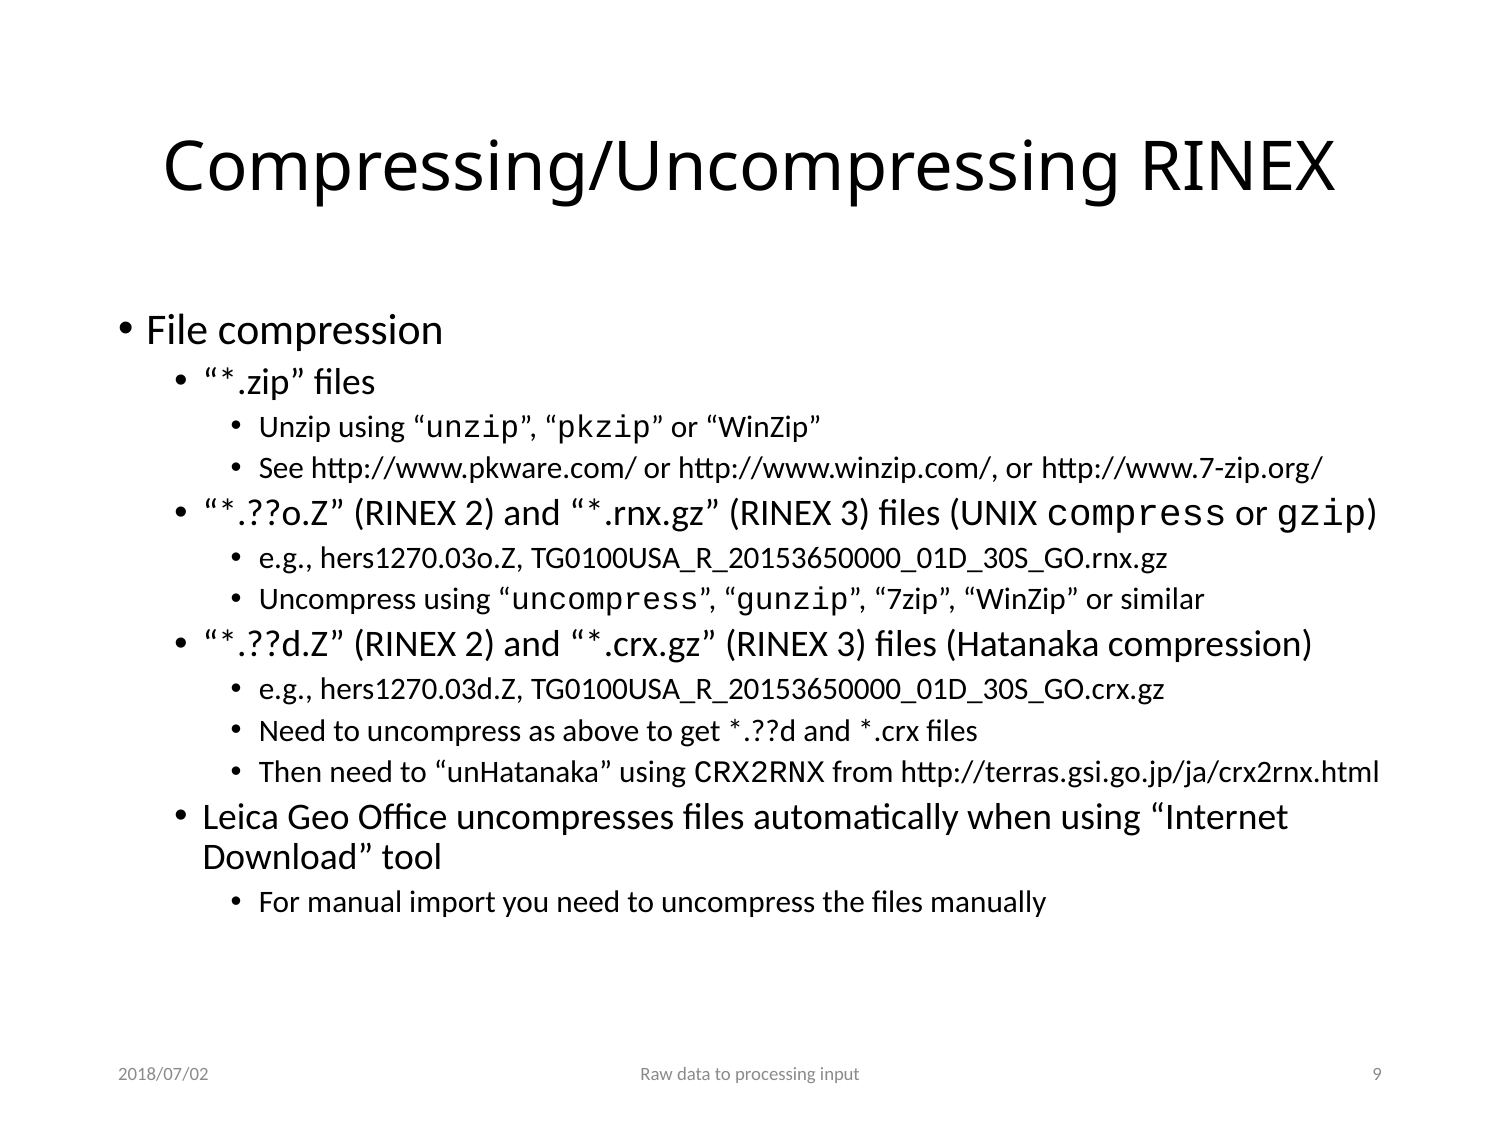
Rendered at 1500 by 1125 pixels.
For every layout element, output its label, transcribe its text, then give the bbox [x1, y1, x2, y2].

slide_number 8 [1059, 1042, 1397, 1103]
footer Raw data to processing input [496, 1042, 1004, 1103]
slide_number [103, 1042, 441, 1103]
title Compressing/Uncompressing RINEX [103, 59, 1397, 278]
list File compression “*.zip” files Unzip using “unzip”, “pkzip” or “WinZip” See http://www.pkware.com/ or http://www.winzip.com/, or http://www.7-zip.org/ “*.??o.Z” (RINEX 2) and “*.rnx.gz” (RINEX 3) files (UNIX compress or gzip) e.g., hers1270.03o.Z, TG0100USA_R_20153650000_01D_30S_GO.rnx.gz Uncompress using “uncompress”, “gunzip”, “7zip”, “WinZip” or similar “*.??d.Z” (RINEX 2) and “*.crx.gz” (RINEX 3) files (Hatanaka compression) e.g., hers1270.03d.Z, TG0100USA_R_20153650000_01D_30S_GO.crx.gz Need to uncompress as above to get *.??d and *.crx files Then need to “unHatanaka” using CRX2RNX from http://terras.gsi.go.jp/ja/crx2rnx.html Leica Geo Office uncompresses files automatically when using “Internet Download” tool For manual import you need to uncompress the files manually [103, 299, 1397, 1014]
